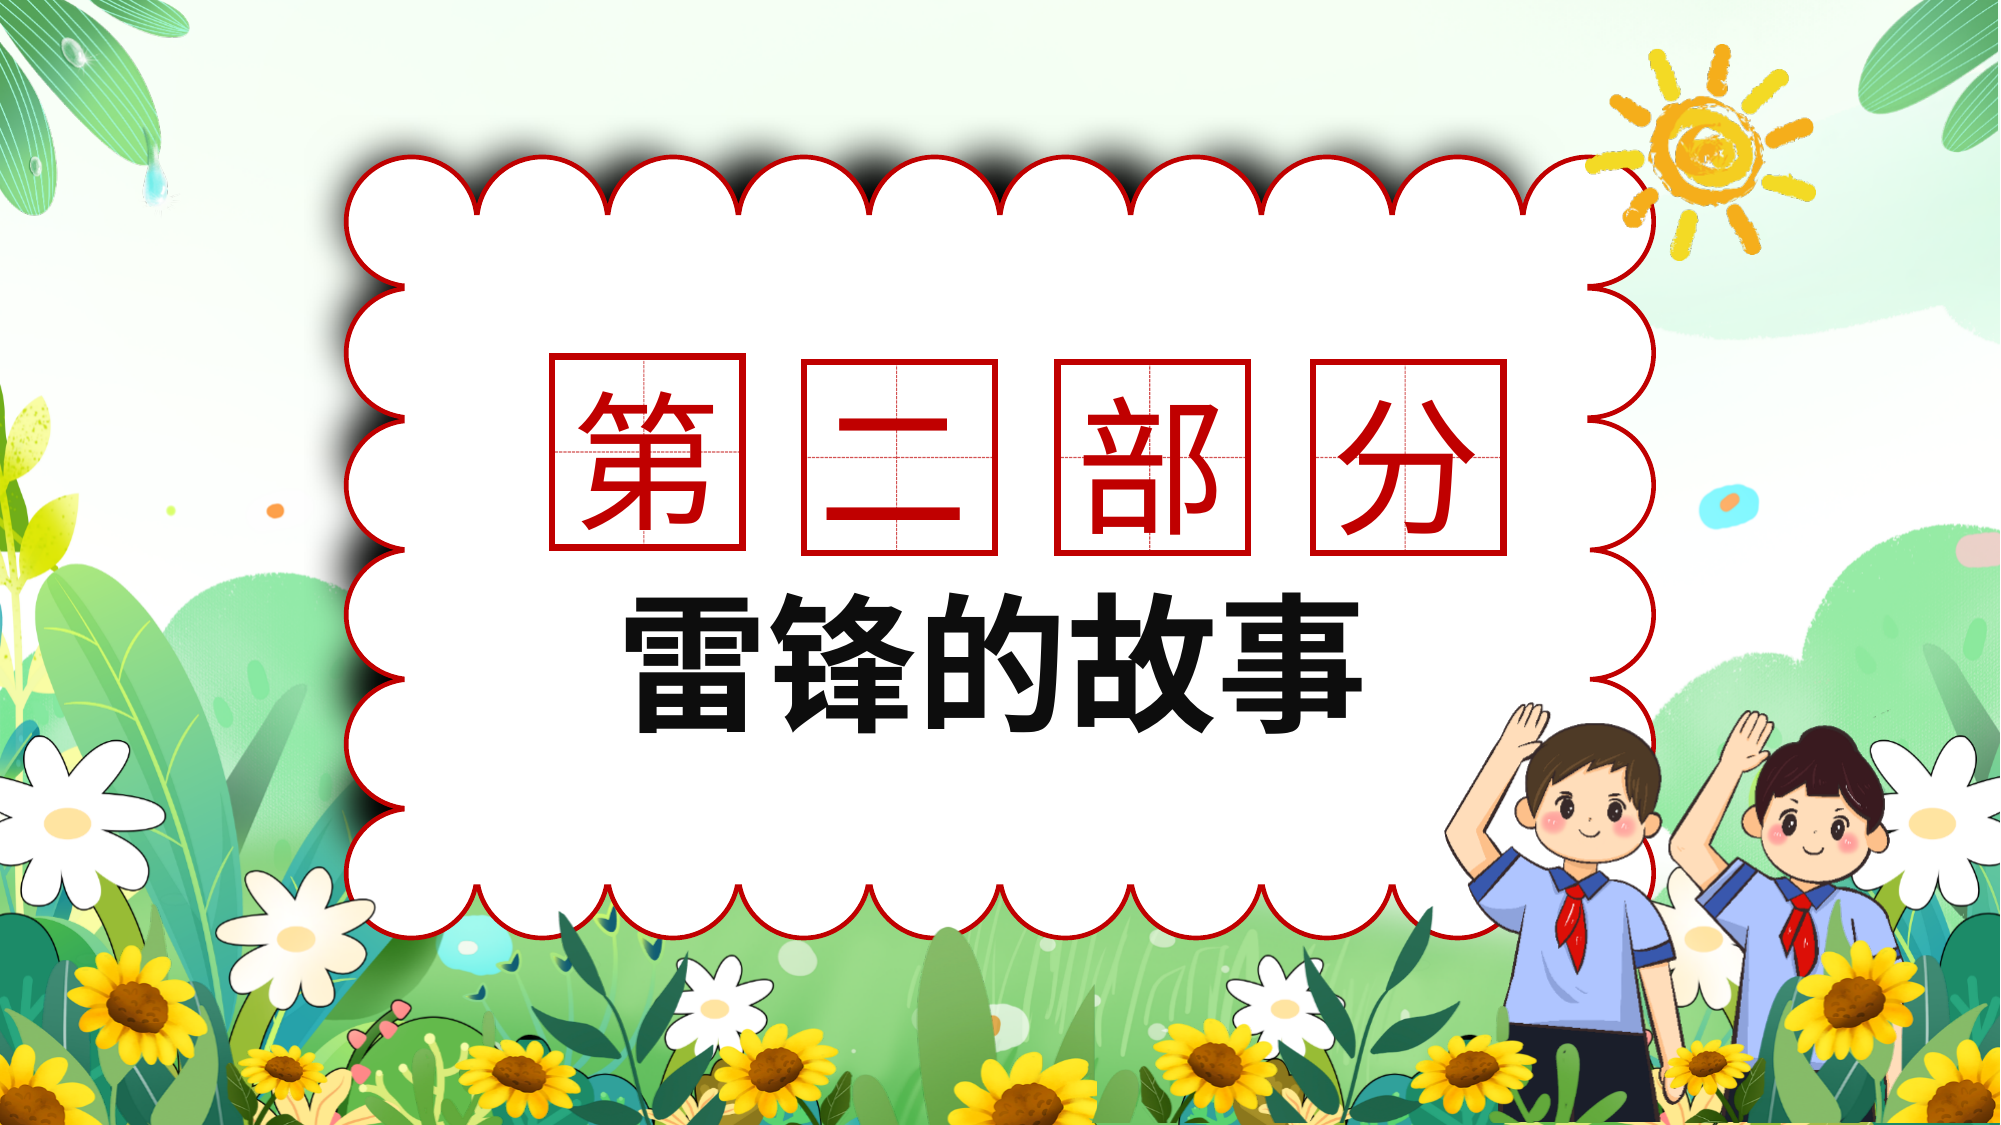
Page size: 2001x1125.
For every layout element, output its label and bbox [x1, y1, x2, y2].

text_box [550, 356, 743, 558]
text_box [802, 361, 996, 564]
text_box [1311, 361, 1504, 564]
text_box [1056, 361, 1249, 564]
text_box [0, 888, 2000, 1125]
picture [0, 0, 2000, 888]
